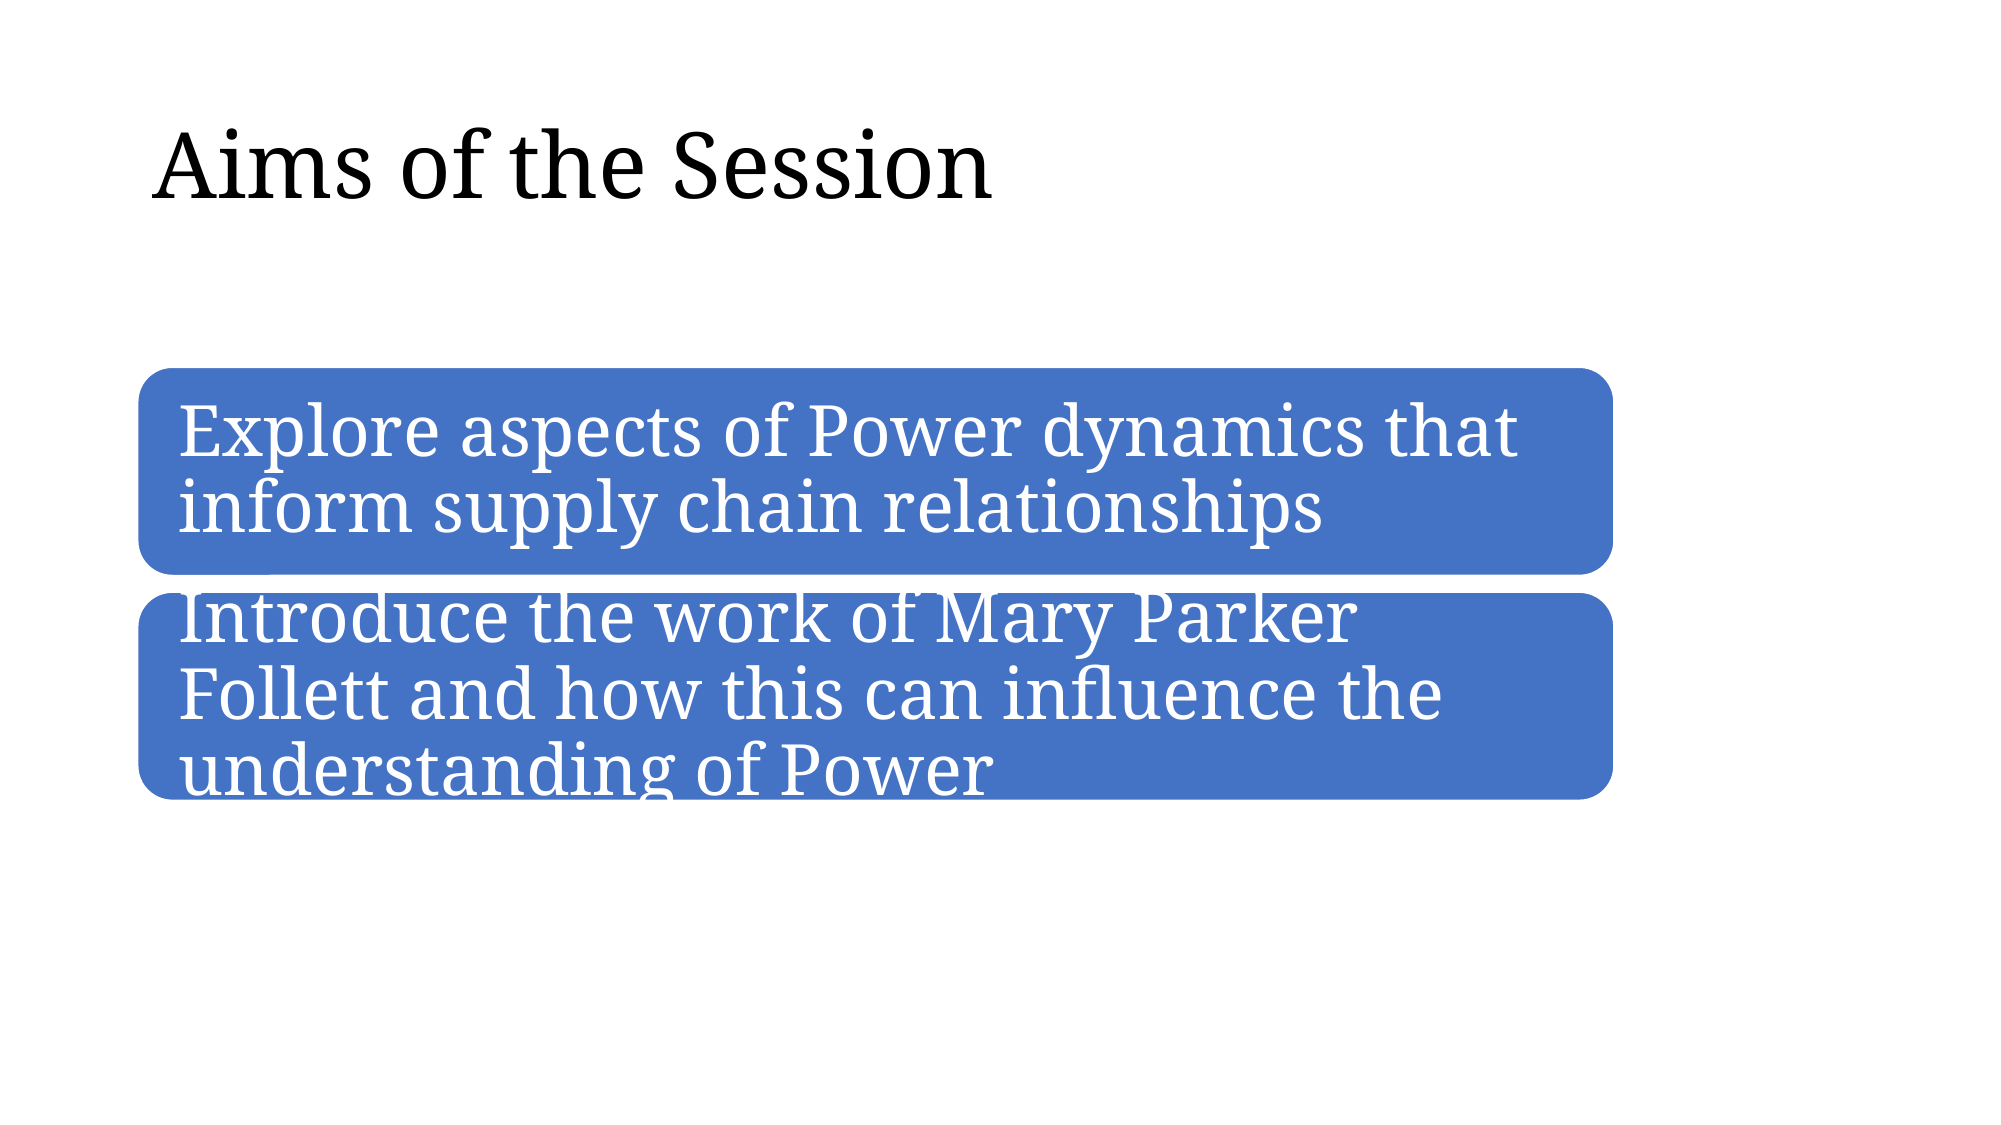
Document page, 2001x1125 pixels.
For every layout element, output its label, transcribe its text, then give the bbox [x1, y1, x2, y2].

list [137, 288, 1615, 880]
title Aims of the Session [137, 59, 1863, 278]
